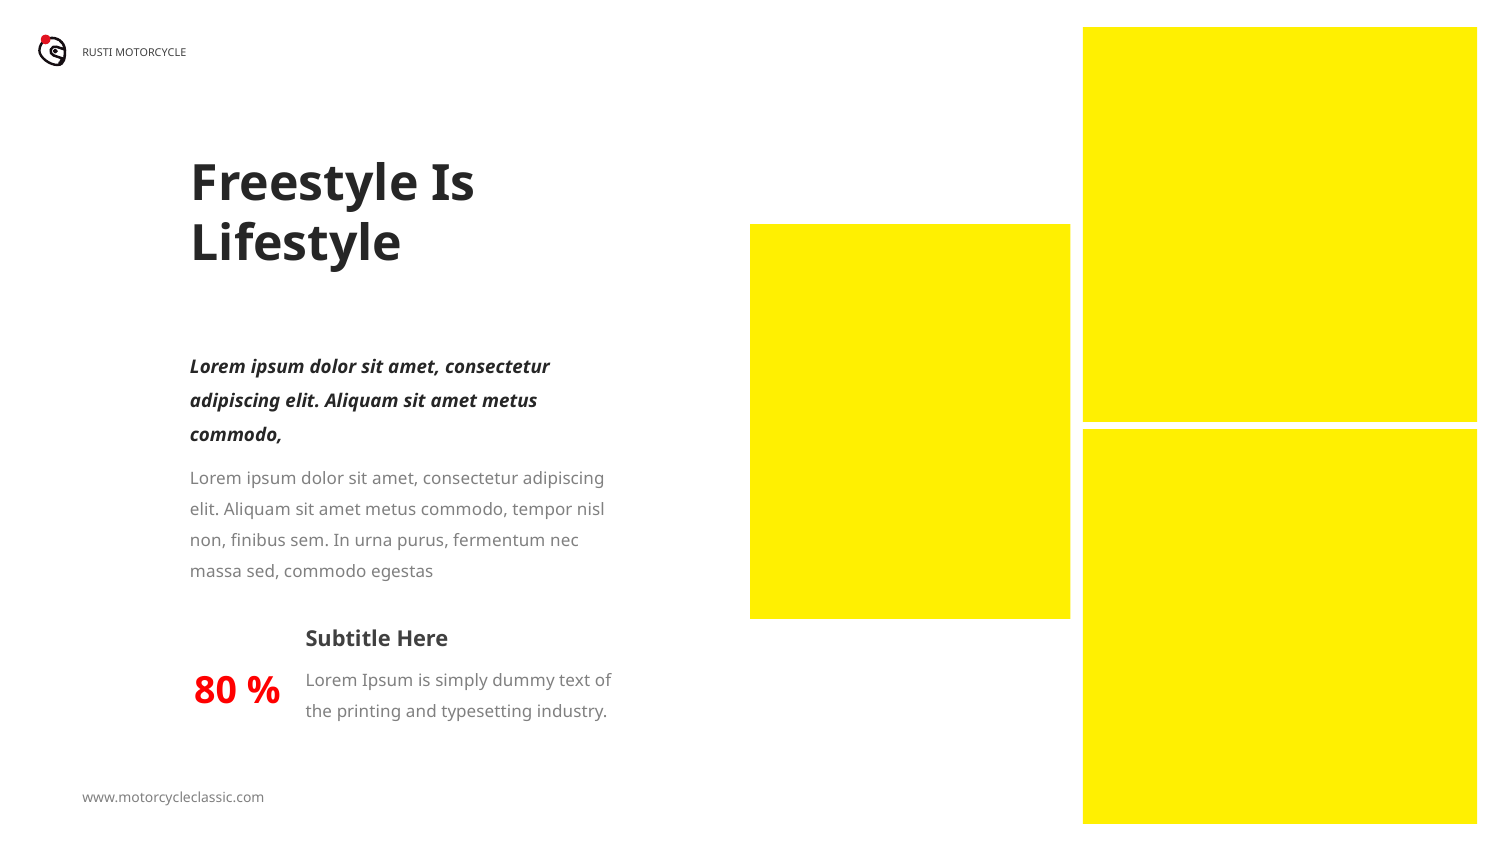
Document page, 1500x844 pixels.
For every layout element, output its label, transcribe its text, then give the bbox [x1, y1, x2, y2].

picture [1082, 429, 1478, 824]
text_box Freestyle Is Lifestyle [175, 143, 635, 279]
picture [1082, 27, 1478, 422]
text_box www.motorcycleclassic.com [67, 781, 345, 813]
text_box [38, 34, 298, 67]
text_box 80 % [179, 658, 290, 719]
text_box Lorem ipsum dolor sit amet, consectetur adipiscing elit. Aliquam sit amet metus commodo, tempor nisl non, finibus sem. In urna purus, fermentum nec massa sed, commodo egestas [175, 453, 647, 589]
text_box Subtitle Here [290, 617, 513, 659]
text_box Lorem ipsum dolor sit amet, consectetur adipiscing elit. Aliquam sit amet metus commodo, [175, 336, 647, 453]
picture [749, 224, 1071, 619]
text_box Lorem Ipsum is simply dummy text of the printing and typesetting industry. [290, 651, 635, 729]
